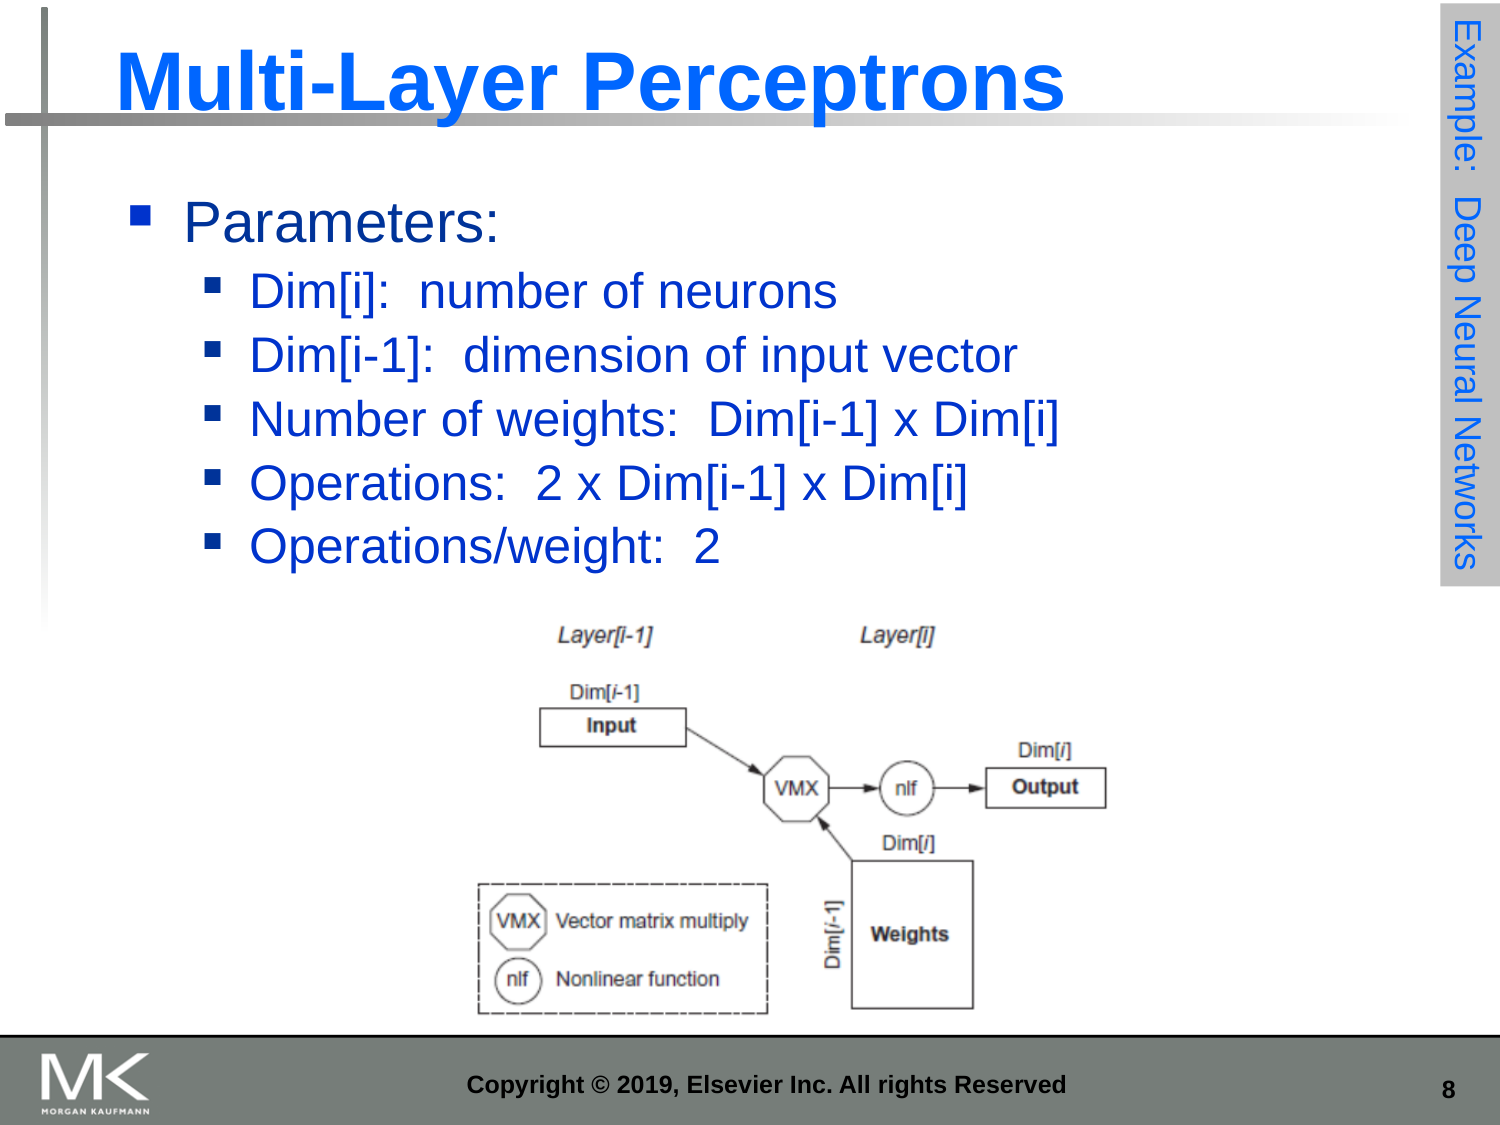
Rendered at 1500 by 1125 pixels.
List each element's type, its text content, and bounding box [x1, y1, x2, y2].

footer Copyright © 2019, Elsevier Inc. All rights Reserved [170, 1046, 1365, 1106]
text_box Example: Deep Neural Networks [1440, 3, 1500, 587]
picture [29, 1046, 160, 1123]
title Multi-Layer Perceptrons [100, 17, 1440, 135]
list Parameters: Dim[i]: number of neurons Dim[i-1]: dimension of input vector Number of weights: Dim[i-1] x Dim[i] Operations: 2 x Dim[i-1] x Dim[i] Operations/weight: 2 [111, 184, 1470, 1024]
picture [465, 610, 1116, 1022]
